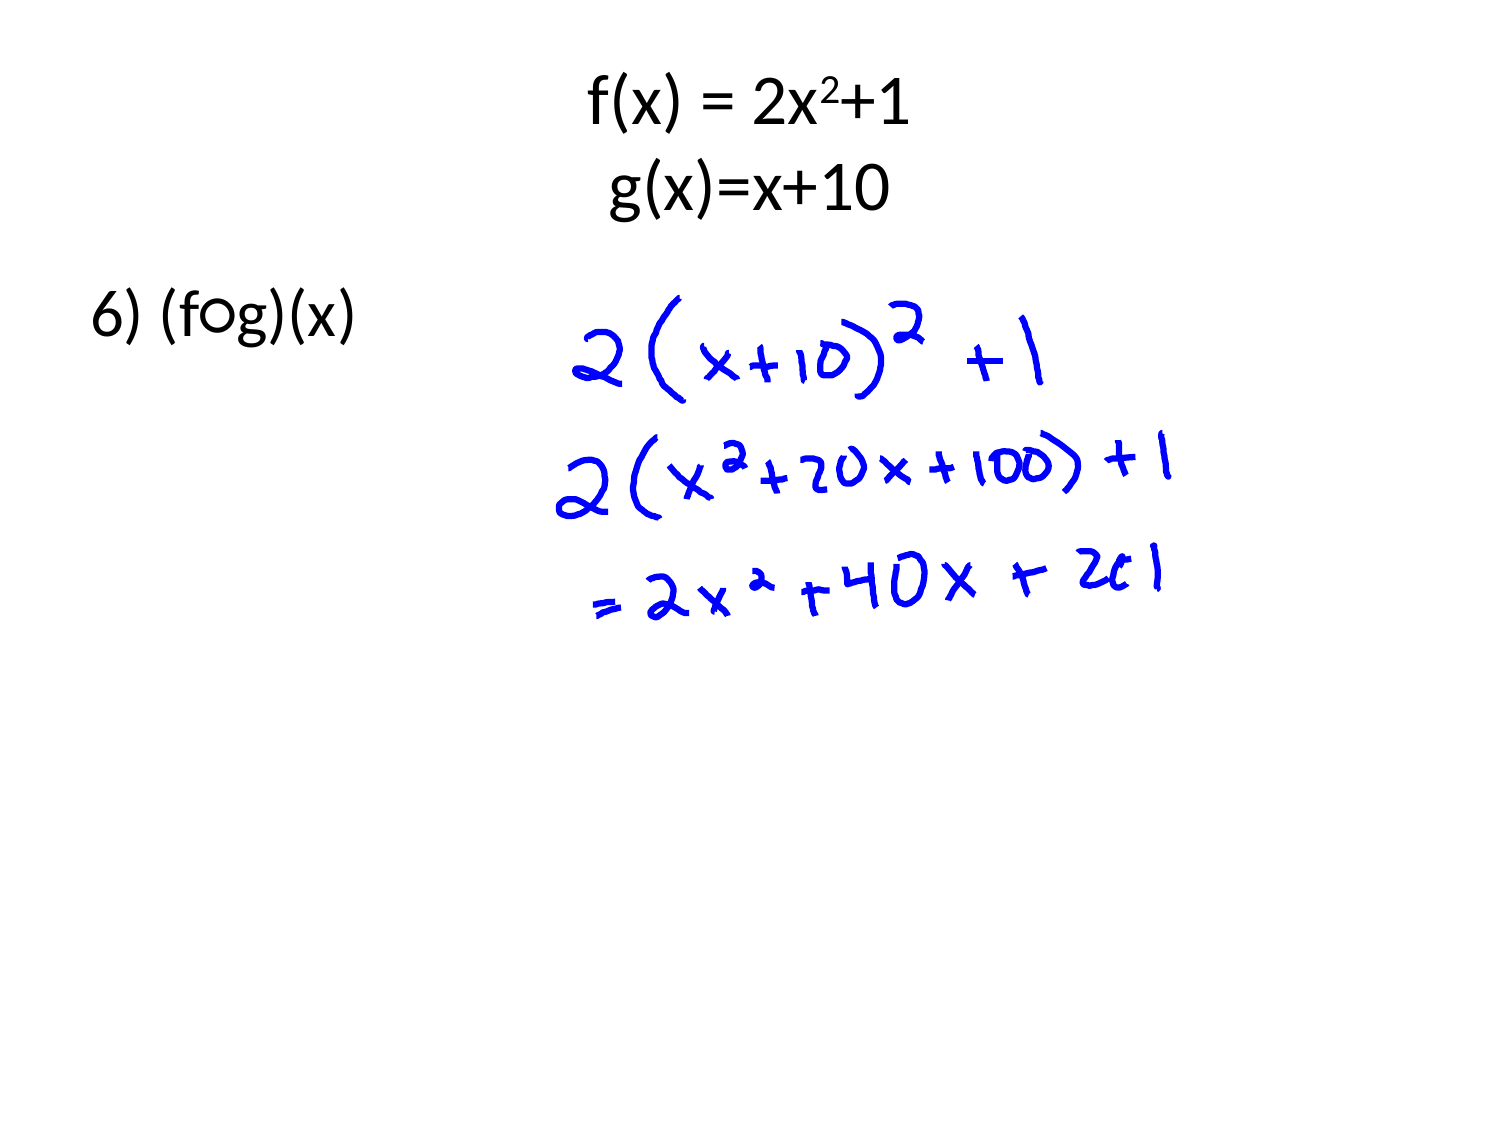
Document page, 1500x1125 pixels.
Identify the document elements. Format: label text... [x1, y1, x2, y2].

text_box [558, 297, 1169, 618]
list 6) (f○g)(x) [75, 262, 1425, 1005]
title f(x) = 2x2+1 g(x)=x+10 [75, 45, 1425, 233]
